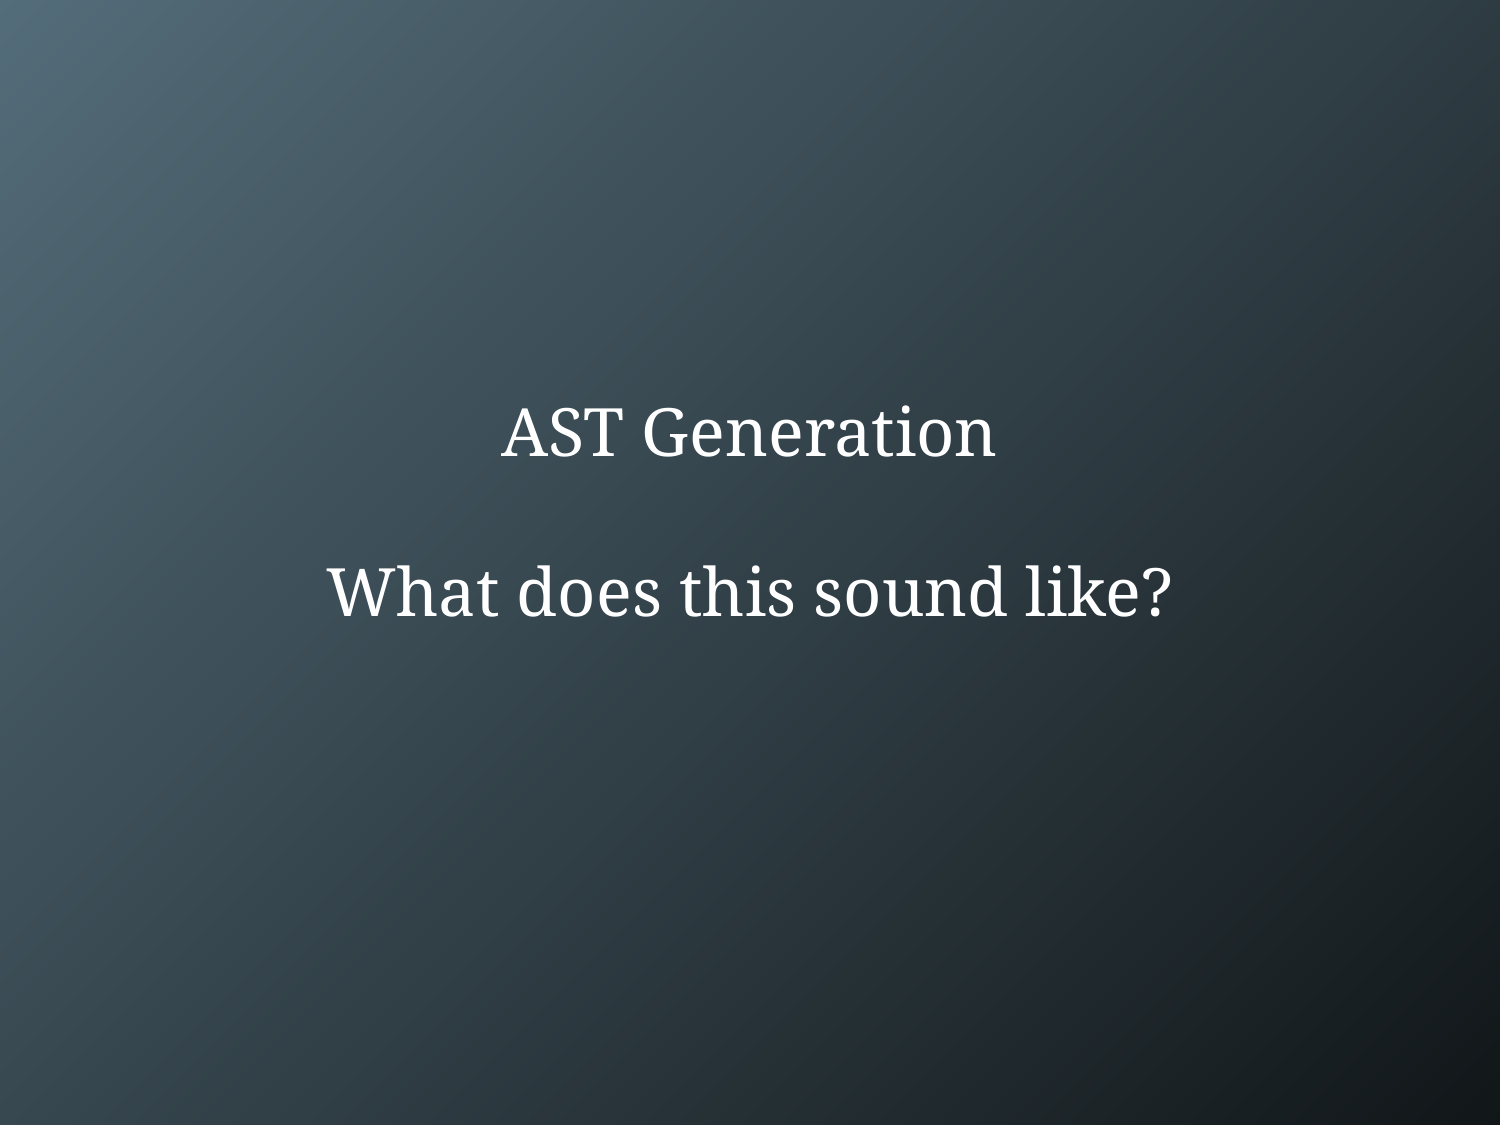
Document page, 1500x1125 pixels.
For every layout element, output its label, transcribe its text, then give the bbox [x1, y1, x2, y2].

title AST Generation What does this sound like? [112, 326, 1388, 693]
